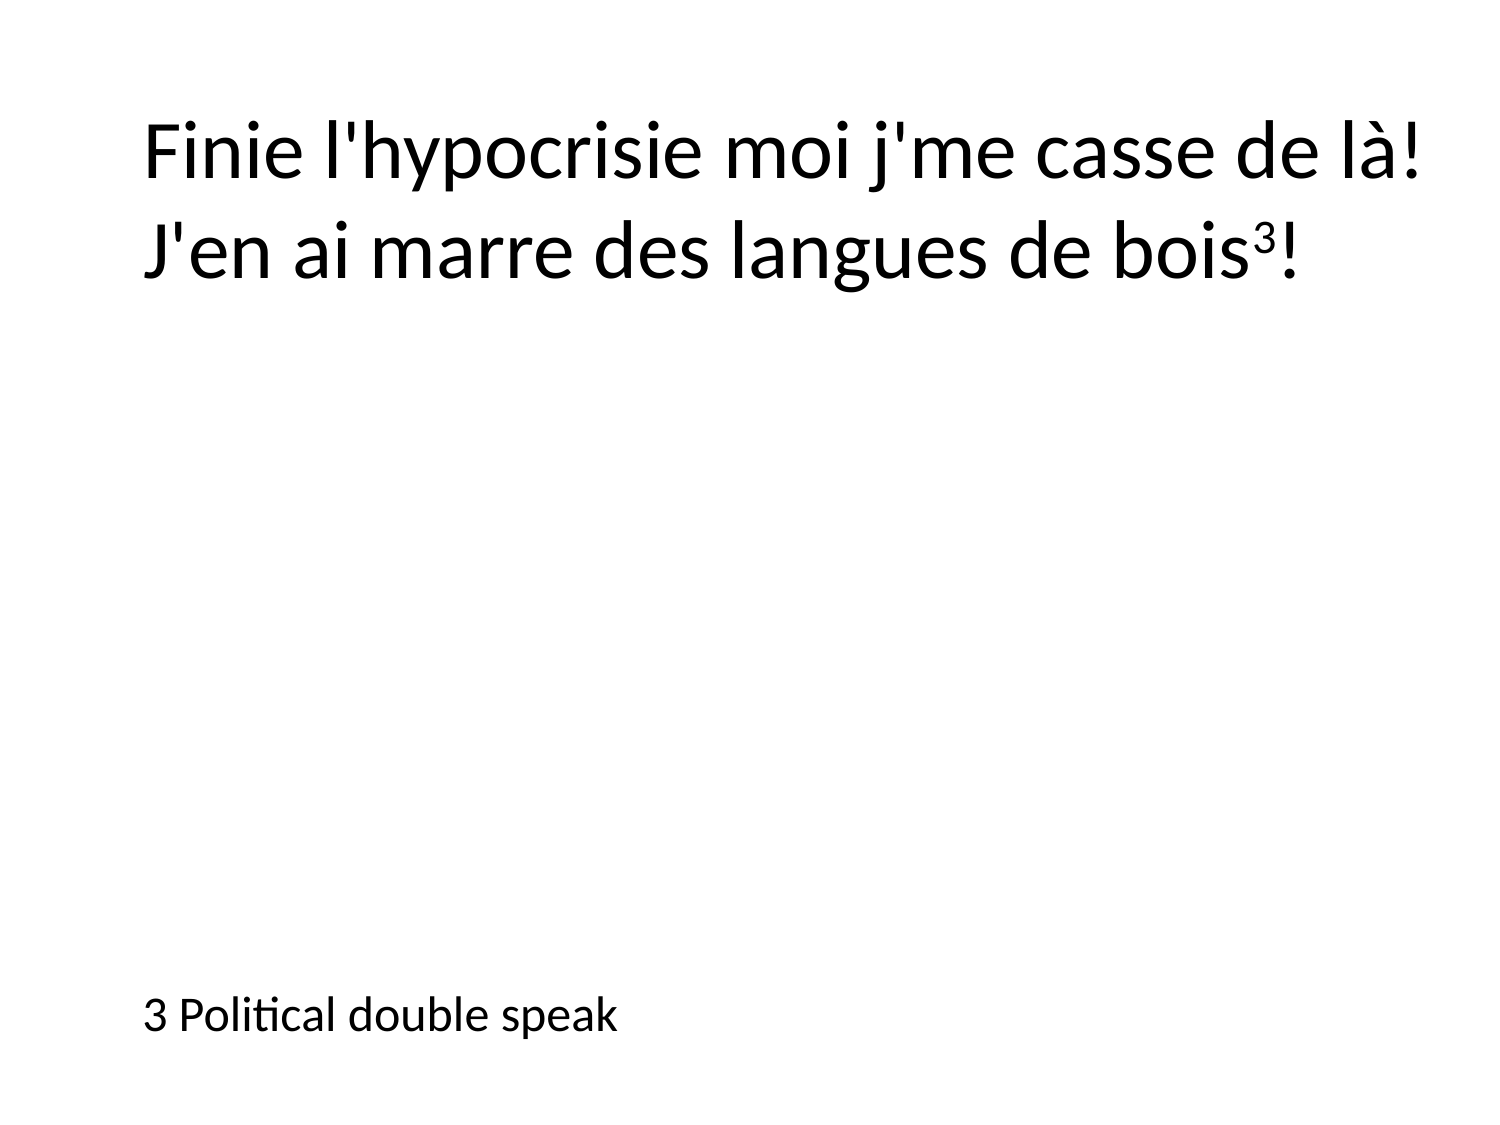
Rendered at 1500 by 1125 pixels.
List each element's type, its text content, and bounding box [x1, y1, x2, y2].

text_box Finie l'hypocrisie moi j'me casse de là! J'en ai marre des langues de bois3! [128, 87, 1461, 503]
text_box 3 Political double speak [127, 974, 634, 1049]
